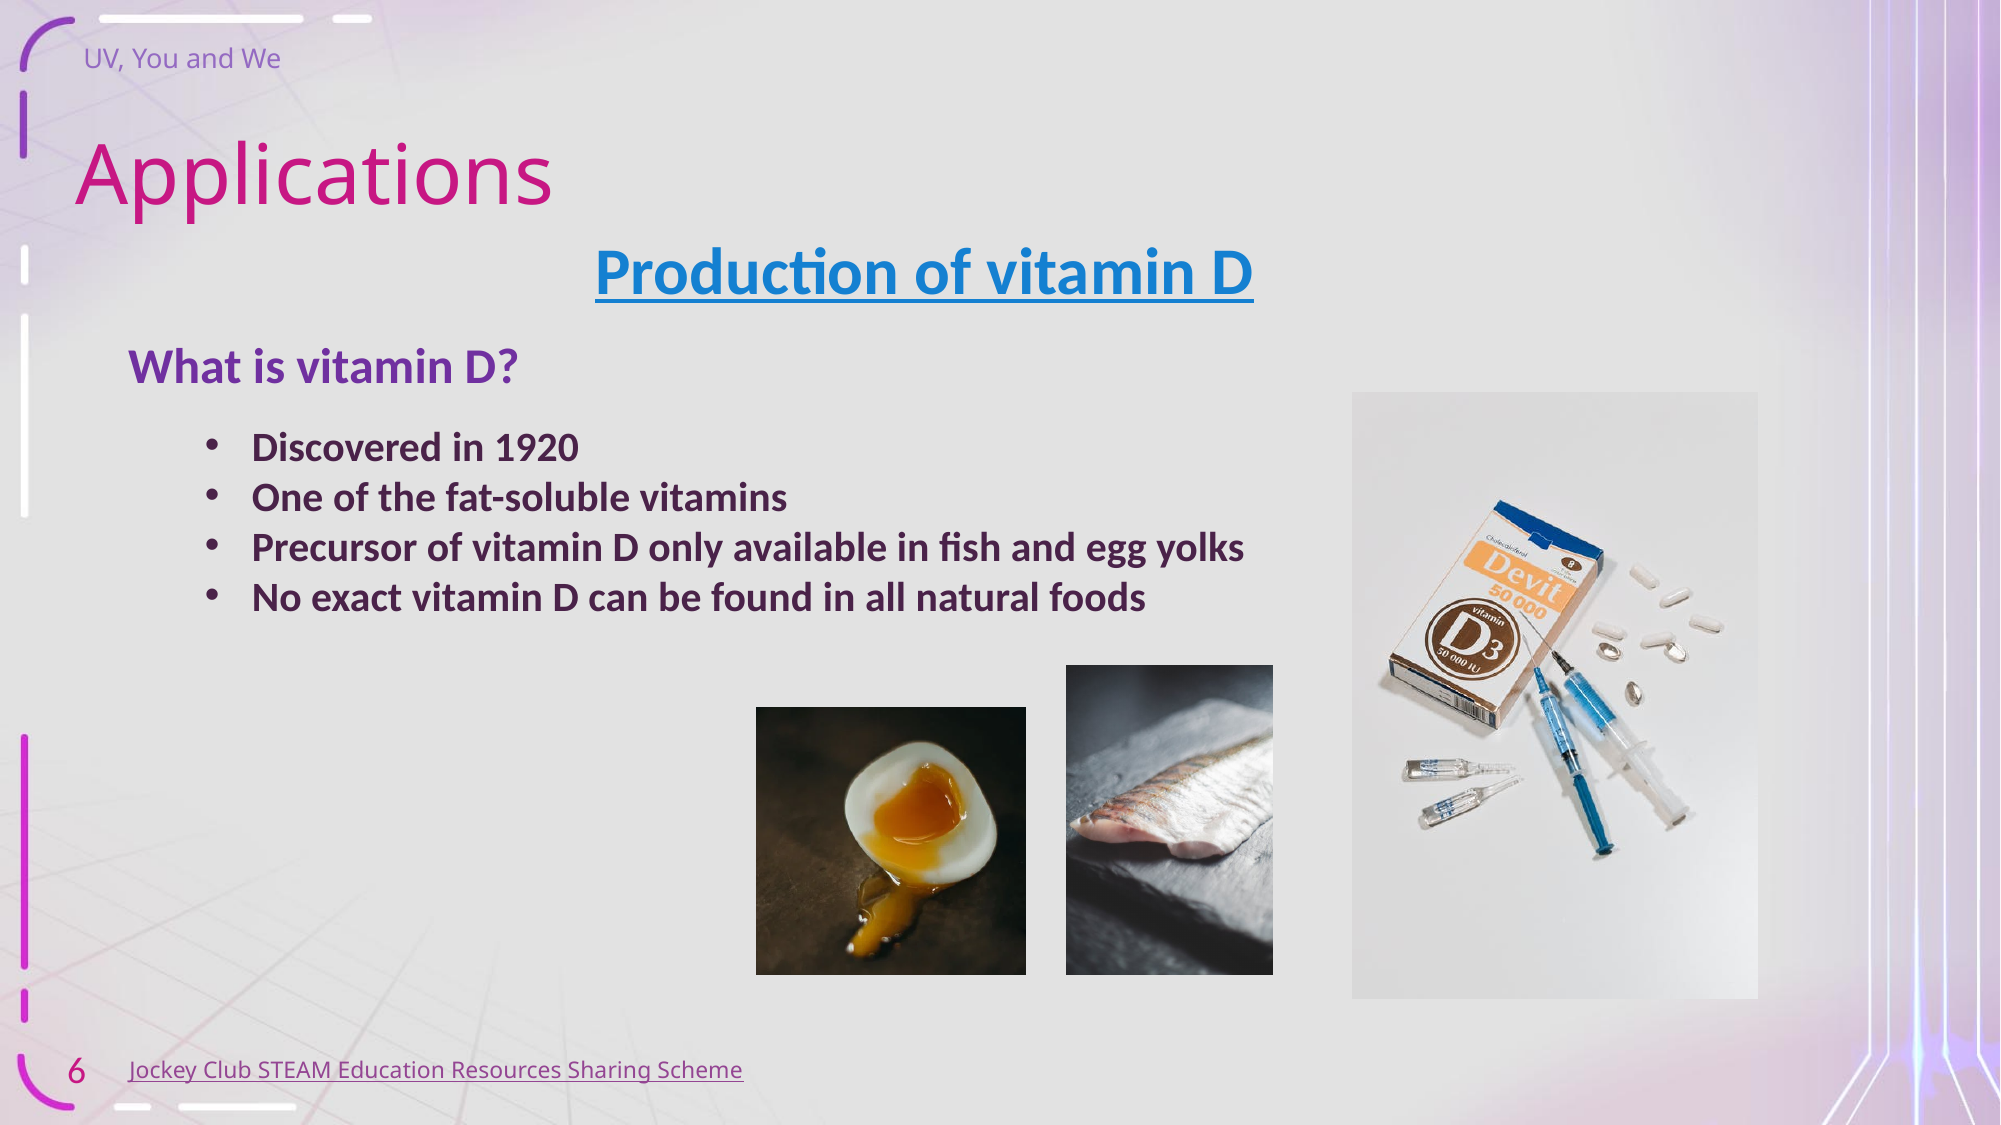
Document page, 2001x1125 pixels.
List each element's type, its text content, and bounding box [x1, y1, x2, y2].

text_box Discovered in 1920 One of the fat-soluble vitamins Precursor of vitamin D only available in fish and egg yolks No exact vitamin D can be found in all natural foods [115, 412, 1261, 627]
text_box What is vitamin D? [113, 326, 535, 402]
title Applications [61, 63, 1571, 279]
picture [0, 0, 2001, 1125]
text_box Production of vitamin D [580, 220, 1269, 316]
